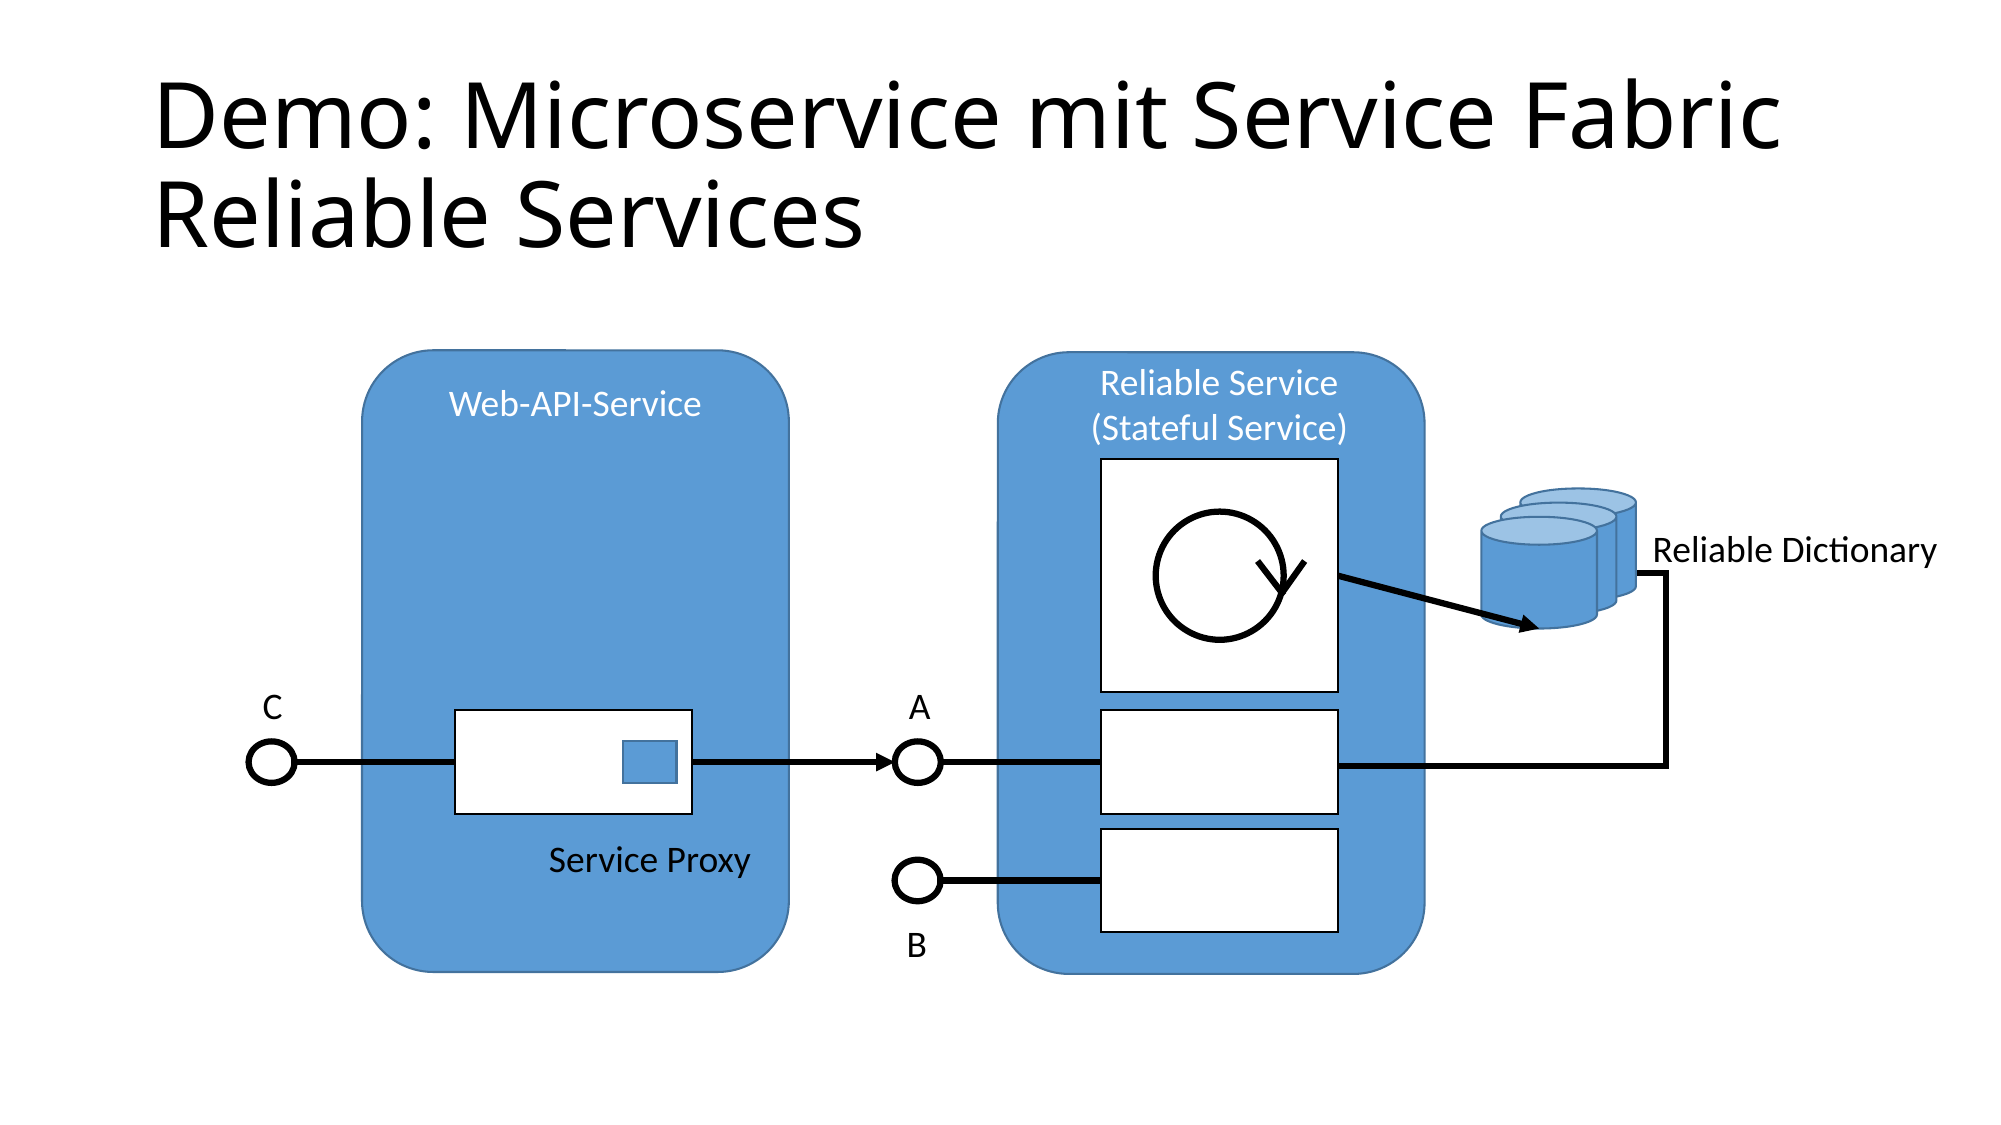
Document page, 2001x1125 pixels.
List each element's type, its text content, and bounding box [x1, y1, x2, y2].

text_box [247, 350, 789, 972]
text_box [1337, 629, 1540, 767]
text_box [1337, 488, 1955, 629]
text_box [1363, 351, 1426, 488]
text_box [996, 769, 1426, 975]
text_box [996, 351, 1100, 674]
title Demo: Microservice mit Service Fabric Reliable Services [137, 59, 1863, 278]
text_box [891, 828, 1338, 974]
text_box Reliable Service (Stateful Service) [1075, 350, 1363, 500]
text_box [893, 674, 1338, 815]
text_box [1101, 458, 1338, 674]
